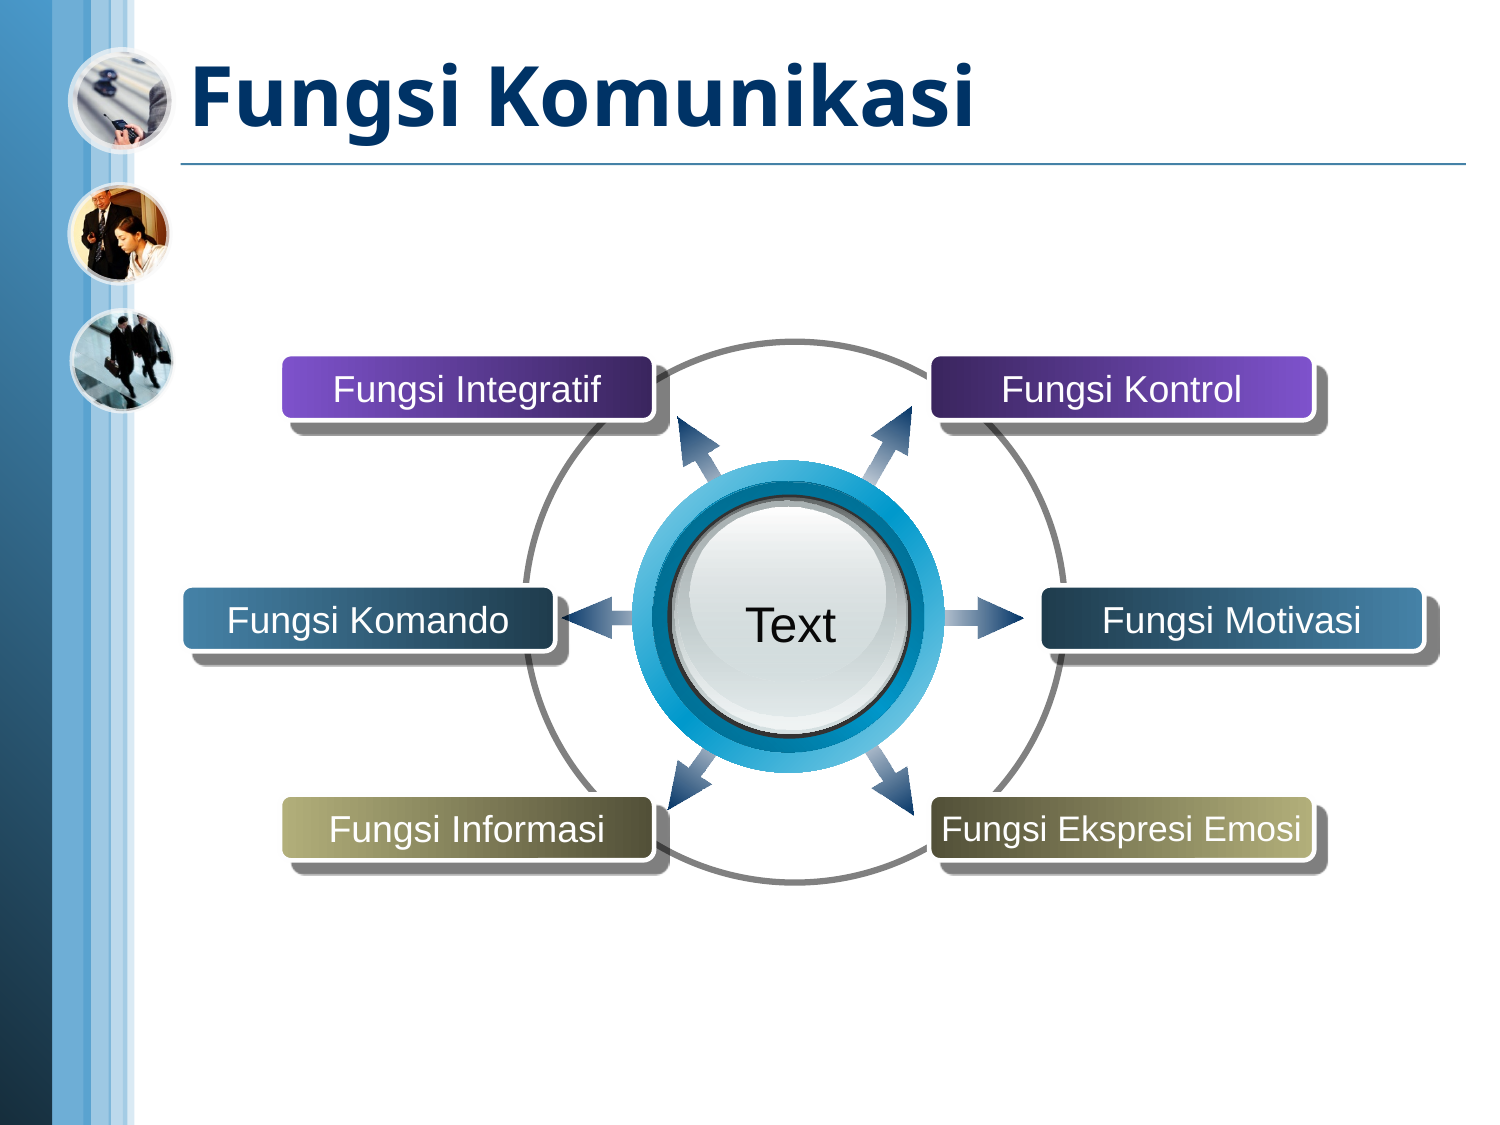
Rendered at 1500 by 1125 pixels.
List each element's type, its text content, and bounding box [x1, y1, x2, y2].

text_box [632, 460, 945, 773]
text_box Fungsi Informasi [279, 794, 655, 861]
text_box Fungsi Motivasi [1039, 585, 1425, 652]
text_box Fungsi Integratif [279, 354, 655, 421]
text_box [525, 341, 1064, 883]
picture [78, 57, 166, 144]
text_box Fungsi Kontrol [929, 354, 1315, 421]
picture [75, 313, 171, 408]
text_box Fungsi Ekspresi Emosi [929, 794, 1315, 861]
picture [74, 189, 166, 279]
title Fungsi Komunikasi [172, 10, 1479, 177]
text_box Fungsi Komando [181, 585, 556, 652]
